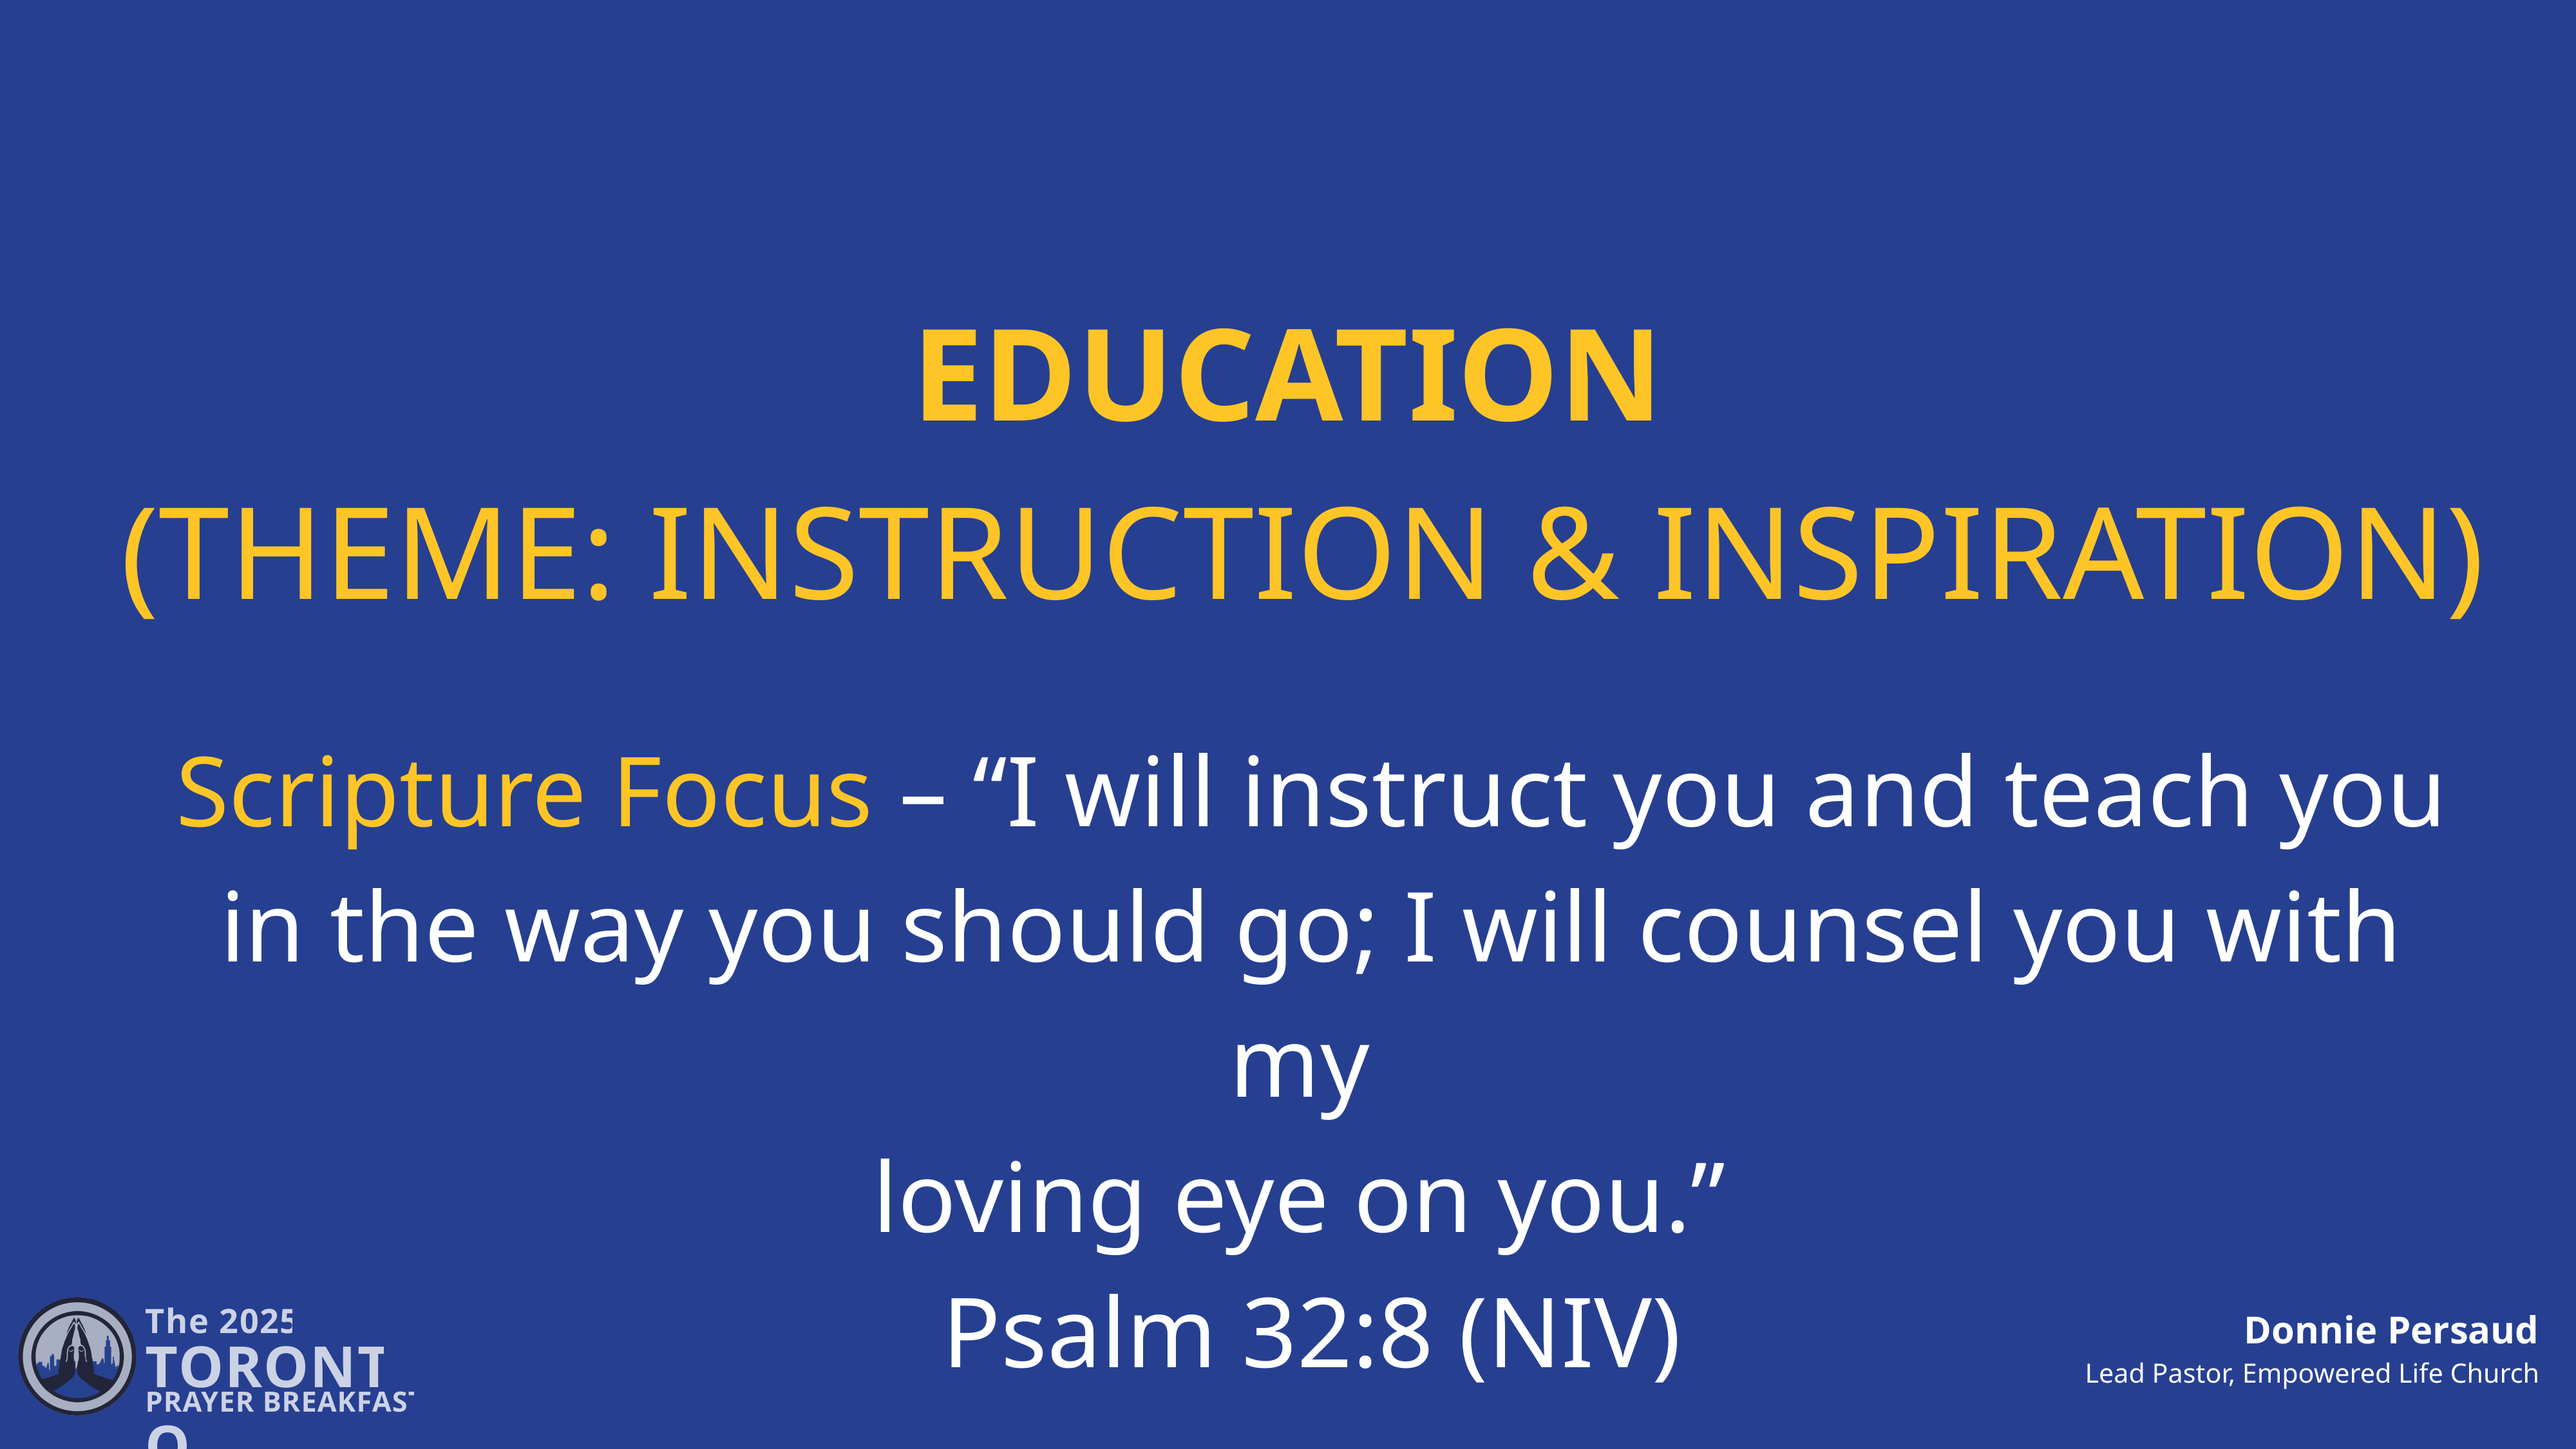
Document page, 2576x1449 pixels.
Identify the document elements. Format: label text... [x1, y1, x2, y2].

text_box Donnie Persaud Lead Pastor, Empowered Life Church [1631, 1299, 2539, 1389]
text_box Scripture Focus – “I will instruct you and teach you in the way you should go; I will counsel you with my loving eye on you.” Psalm 32:8 (NIV) [145, 710, 2480, 1387]
text_box EDUCATION (THEME: INSTRUCTION & INSPIRATION) [80, 267, 2496, 625]
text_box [18, 1297, 427, 1416]
